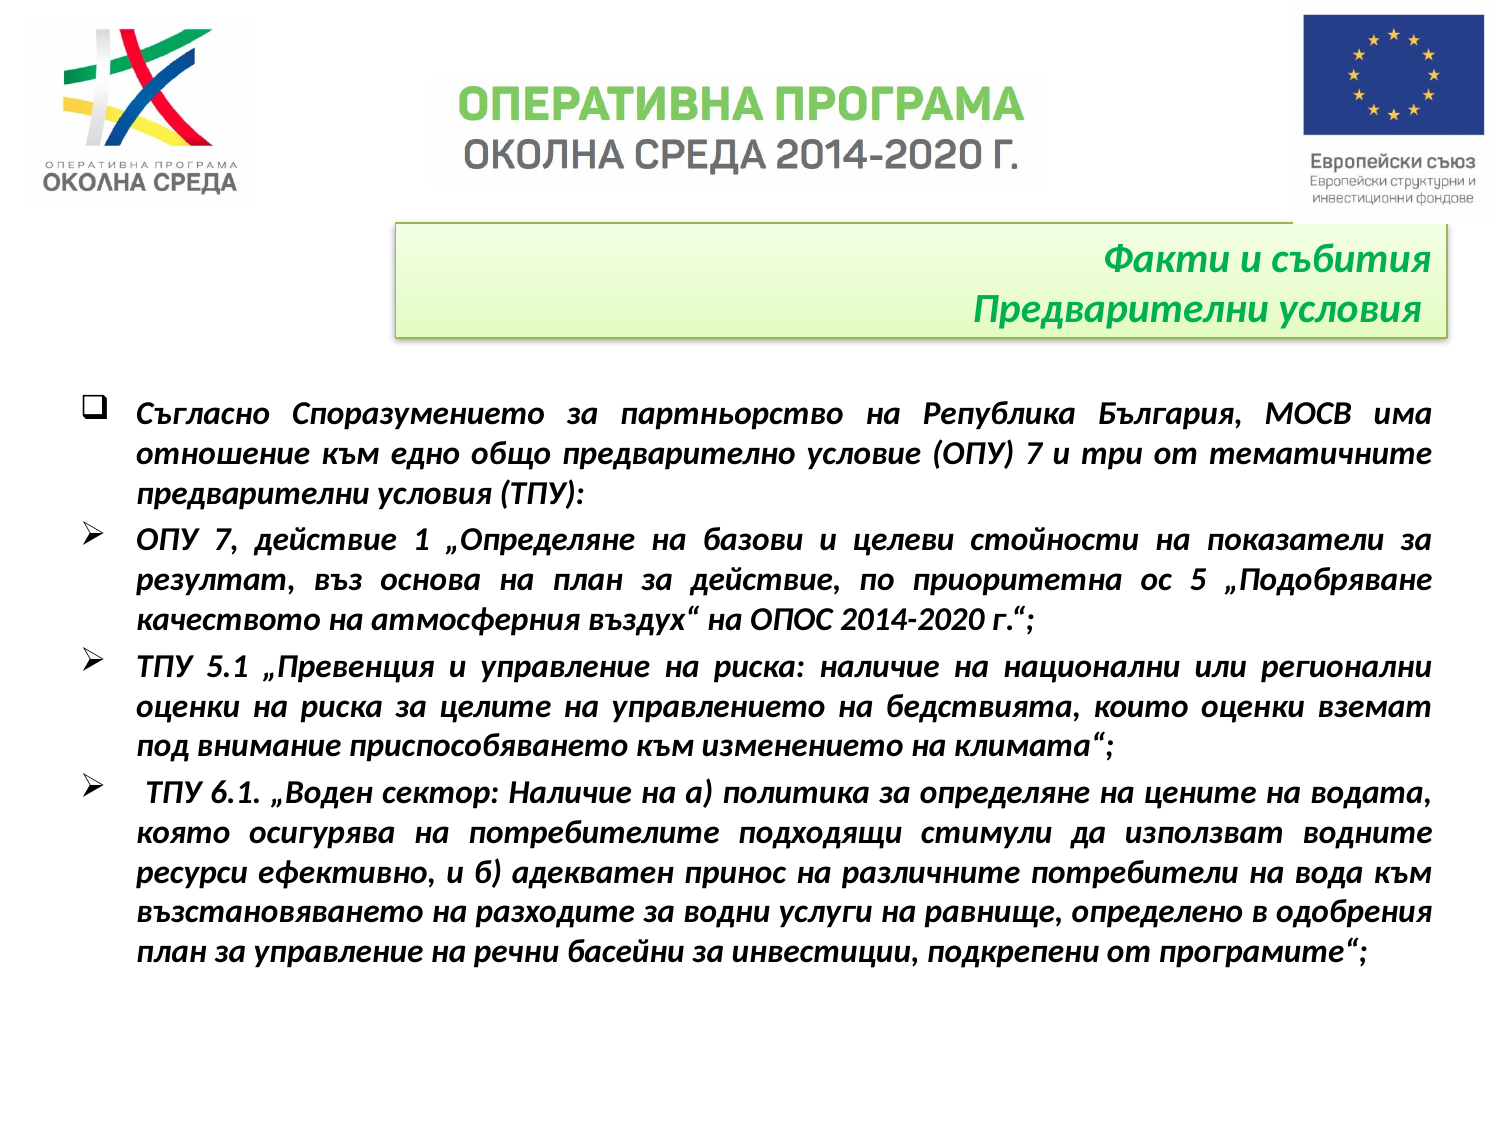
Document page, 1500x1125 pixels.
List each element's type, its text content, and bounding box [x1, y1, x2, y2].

title Факти и събития Предварителни условия [395, 222, 1448, 290]
list Съгласно Споразумението за партньорство на Република България, МОСВ има отношение към едно общо предварително условие (ОПУ) 7 и три от тематичните предварителни условия (ТПУ): ОПУ 7, действие 1 „Определяне на базови и целеви стойности на показатели за резултат, въз основа на план за действие, по приоритетна ос 5 „Подобряване качеството на атмосферния въздух“ на ОПОС 2014-2020 г.“; ТПУ 5.1 „Превенция и управление на риска: наличие на национални или регионални оценки на риска за целите на управлението на бедствията, които оценки вземат под внимание приспособяването към изменението на климата“; ТПУ 6.1. „Воден сектор: Наличие на а) политика за определяне на цените на водата, която осигурява на потребителите подходящи стимули да използват водните ресурси ефективно, и б) адекватен принос на различните потребители на вода към възстановяването на разходите за водни услуги на равнище, определено в одобрения план за управление на речни басейни за инвестиции, подкрепени от програмите“; [64, 290, 1449, 1059]
picture [1293, 3, 1493, 224]
picture [429, 77, 1049, 186]
picture [28, 21, 254, 206]
